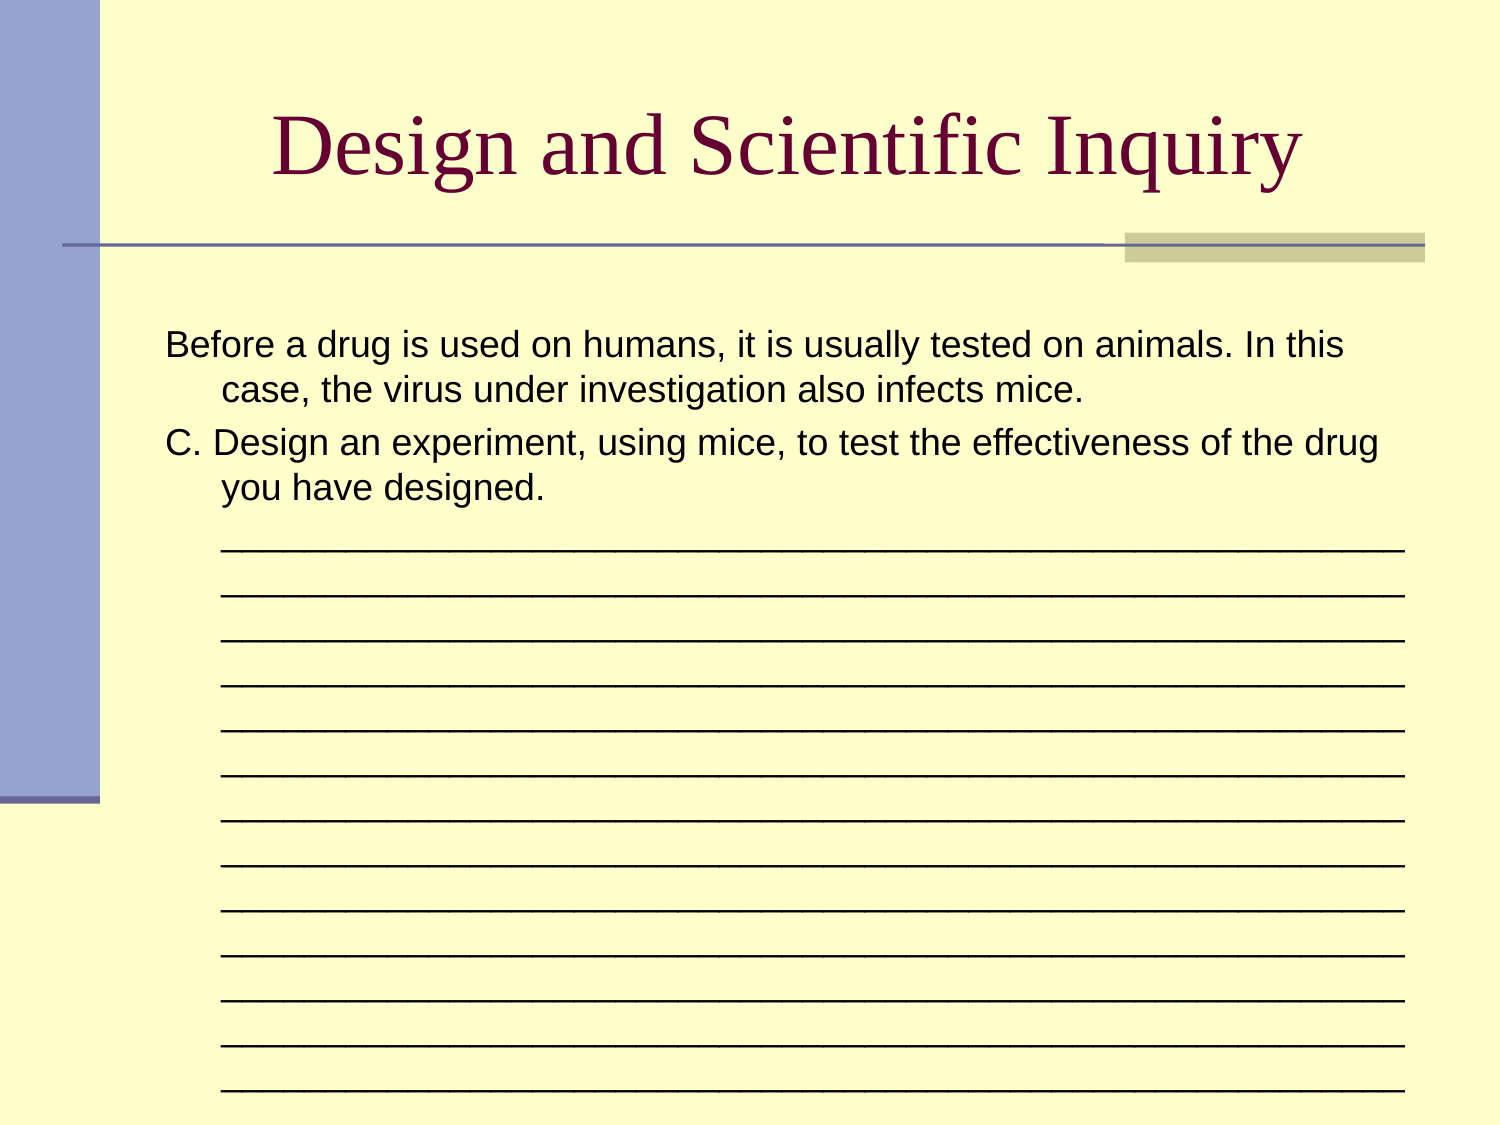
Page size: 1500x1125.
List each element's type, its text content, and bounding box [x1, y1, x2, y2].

title Design and Scientific Inquiry [149, 45, 1426, 234]
list Before a drug is used on humans, it is usually tested on animals. In this case, the virus under investigation also infects mice. C. Design an experiment, using mice, to test the effectiveness of the drug you have designed. ______________________________________________________________________________________________________________________________________________________________________________________________________________________________________________________________________________________________________________________________________________________________________________________________________________________________________________________________________________________________________________________________________________________________________________________________________________________________________________________________________________________________________________________________________________________________________________ [149, 312, 1426, 1076]
